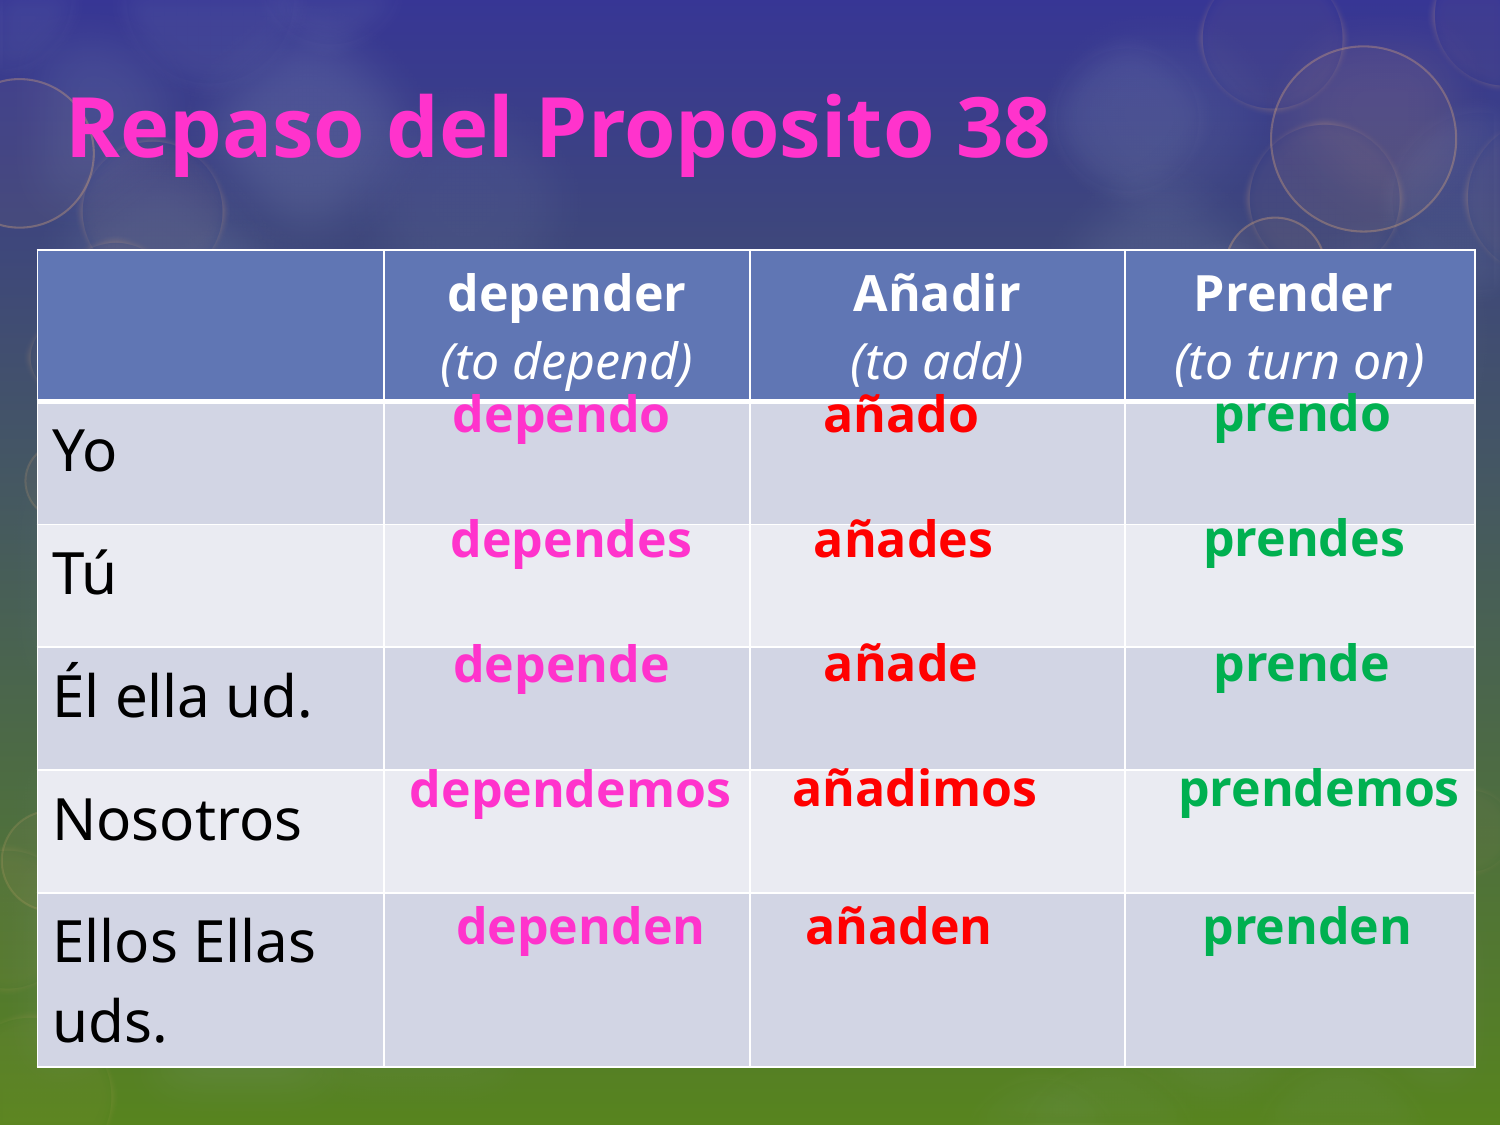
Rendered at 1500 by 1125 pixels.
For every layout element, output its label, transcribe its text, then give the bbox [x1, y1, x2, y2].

table_cell [385, 525, 749, 646]
table_cell [385, 771, 749, 892]
table_cell [385, 894, 749, 1066]
text_box prenden [1187, 886, 1428, 962]
table_cell [751, 648, 1124, 769]
table_cell [751, 771, 1124, 892]
table_header Prender (to turn on) [1126, 251, 1474, 399]
text_box prende [1198, 624, 1406, 699]
table_cell Él ella ud. [38, 648, 383, 769]
text_box prendemos [1163, 749, 1475, 824]
text_box depende [438, 624, 685, 700]
text_box prendo [1198, 374, 1407, 449]
text_box dependemos [394, 749, 746, 825]
text_box añade [809, 624, 994, 699]
title Repaso del Proposito 38 [50, 48, 1500, 200]
text_box añaden [790, 886, 1008, 962]
table_cell [1126, 894, 1474, 1066]
table_cell [751, 894, 1124, 1066]
table_cell [751, 525, 1124, 646]
table_cell Nosotros [38, 771, 383, 892]
table_cell [1126, 648, 1474, 769]
text_box dependen [441, 886, 721, 962]
text_box añadimos [777, 749, 1053, 824]
text_box añades [799, 499, 1009, 575]
text_box añado [808, 374, 995, 450]
table_cell Tú [38, 525, 383, 646]
table_cell [385, 648, 749, 769]
table_header [38, 251, 383, 399]
table_cell Yo [38, 404, 383, 524]
table_cell [1126, 404, 1474, 524]
table_header depender (to depend) [385, 251, 749, 399]
table_cell [1126, 525, 1474, 646]
table_cell Ellos Ellas uds. [38, 894, 383, 1066]
text_box dependes [435, 499, 707, 575]
text_box dependo [438, 374, 686, 450]
table_cell [385, 404, 749, 524]
table_header Añadir (to add) [751, 251, 1124, 399]
table_cell [751, 404, 1124, 524]
table_cell [1126, 771, 1474, 892]
text_box prendes [1188, 499, 1421, 574]
